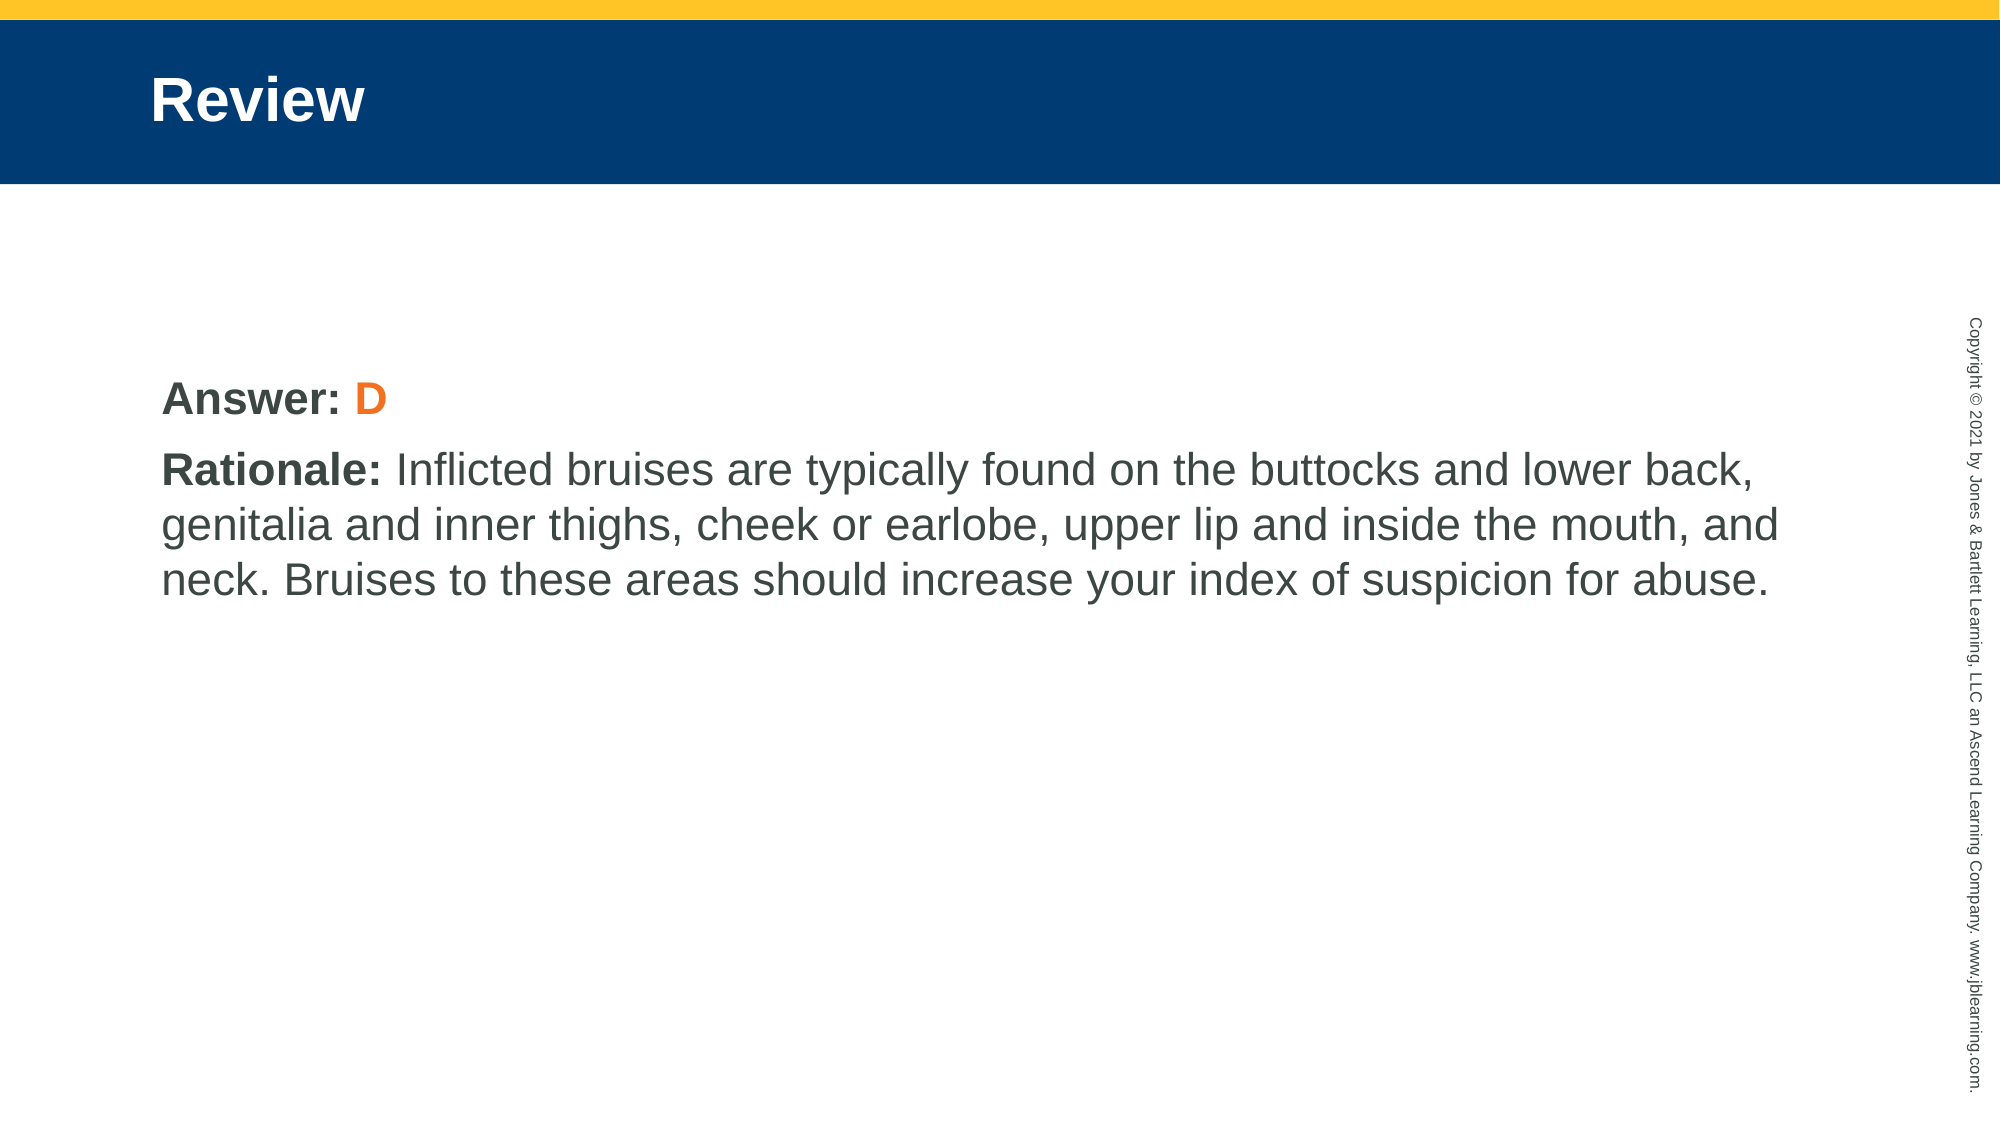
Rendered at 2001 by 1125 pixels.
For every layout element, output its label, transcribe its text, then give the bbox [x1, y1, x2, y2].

list Answer: D Rationale: Inflicted bruises are typically found on the buttocks and lower back, genitalia and inner thighs, cheek or earlobe, upper lip and inside the mouth, and neck. Bruises to these areas should increase your index of suspicion for abuse. [146, 361, 1859, 1016]
title Review [0, 19, 2000, 185]
